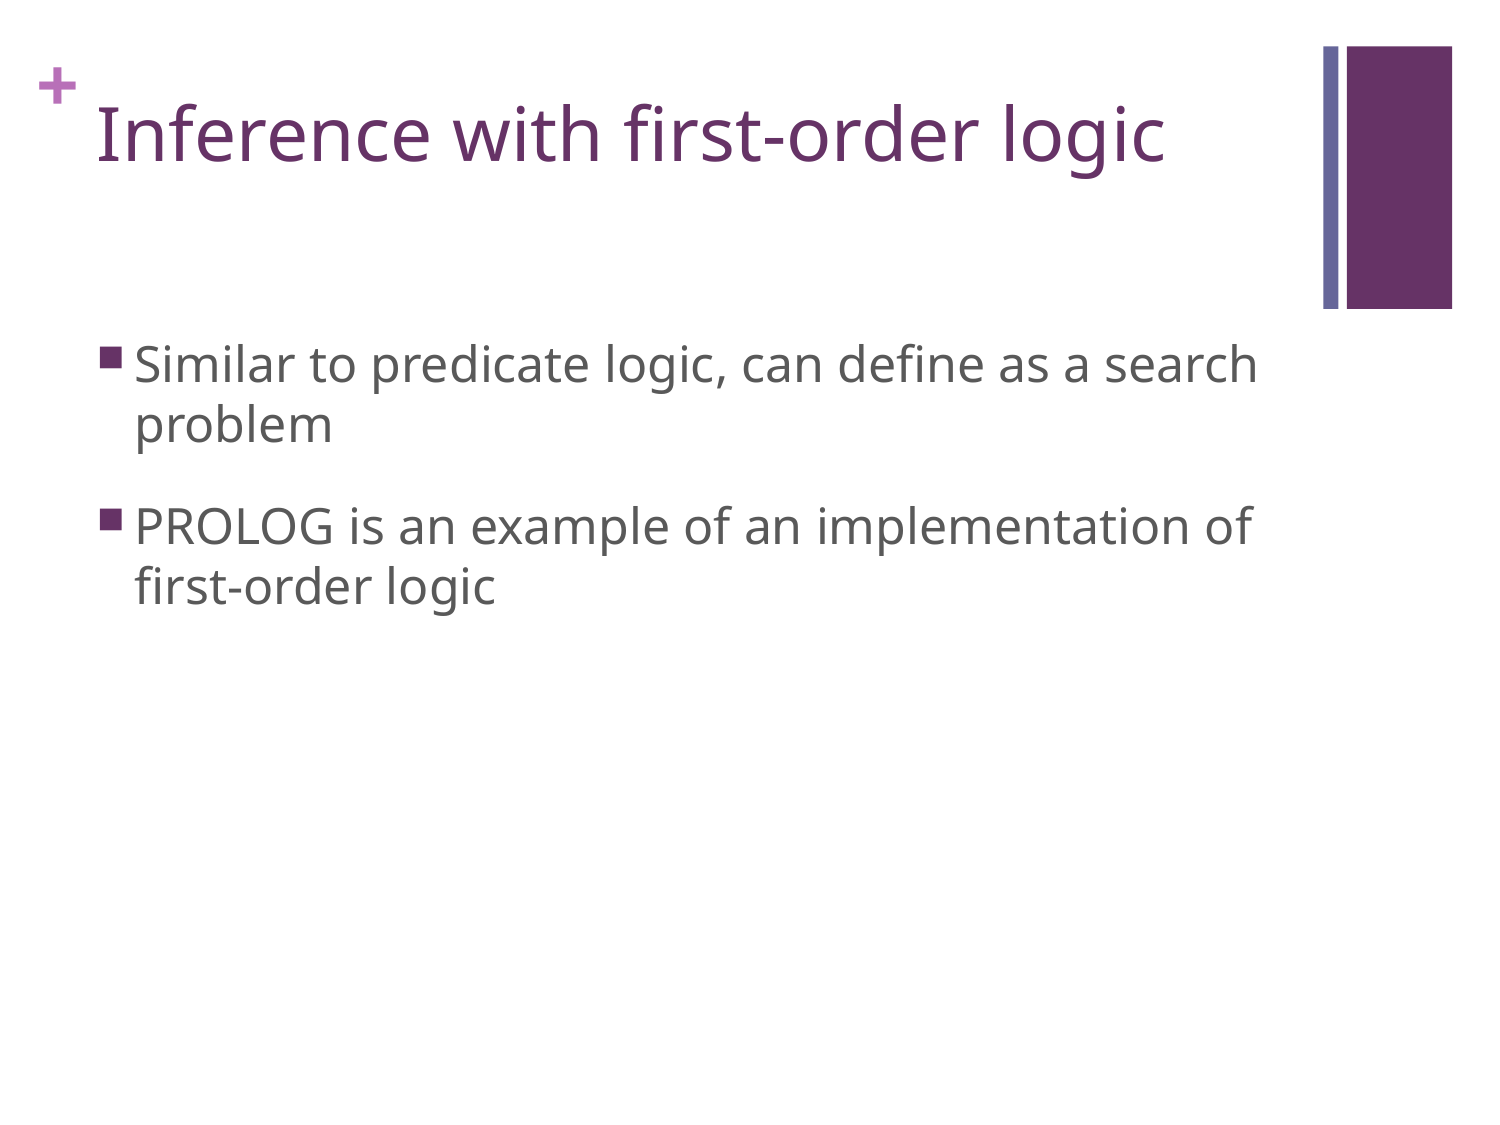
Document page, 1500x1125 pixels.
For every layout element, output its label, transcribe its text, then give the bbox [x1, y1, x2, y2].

title Inference with first-order logic [81, 79, 1322, 263]
list Similar to predicate logic, can define as a search problem PROLOG is an example of an implementation of first-order logic [81, 324, 1322, 1005]
